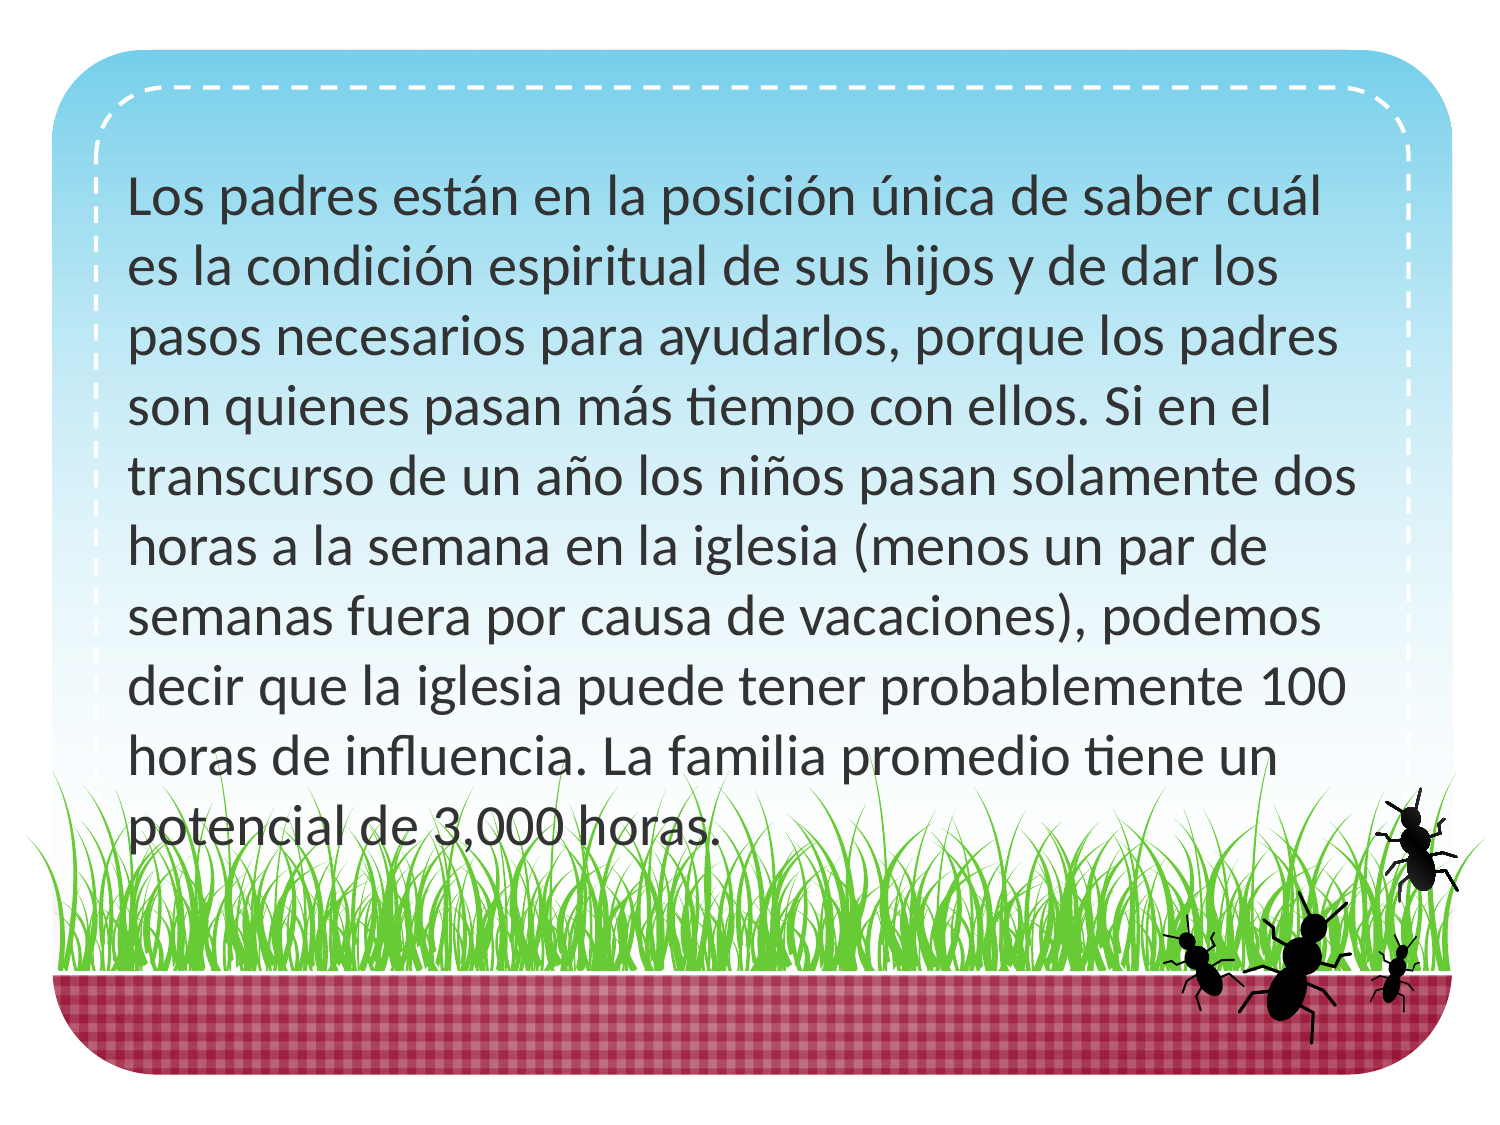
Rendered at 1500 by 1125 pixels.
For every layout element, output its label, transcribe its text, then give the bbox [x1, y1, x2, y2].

list Los padres están en la posición única de saber cuál es la condición espiritual de sus hijos y de dar los pasos necesarios para ayudarlos, porque los padres son quienes pasan más tiempo con ellos. Si en el transcurso de un año los niños pasan solamente dos horas a la semana en la iglesia (menos un par de semanas fuera por causa de vacaciones), podemos decir que la iglesia puede tener probablemente 100 horas de influencia. La familia promedio tiene un potencial de 3,000 horas. [112, 149, 1400, 763]
